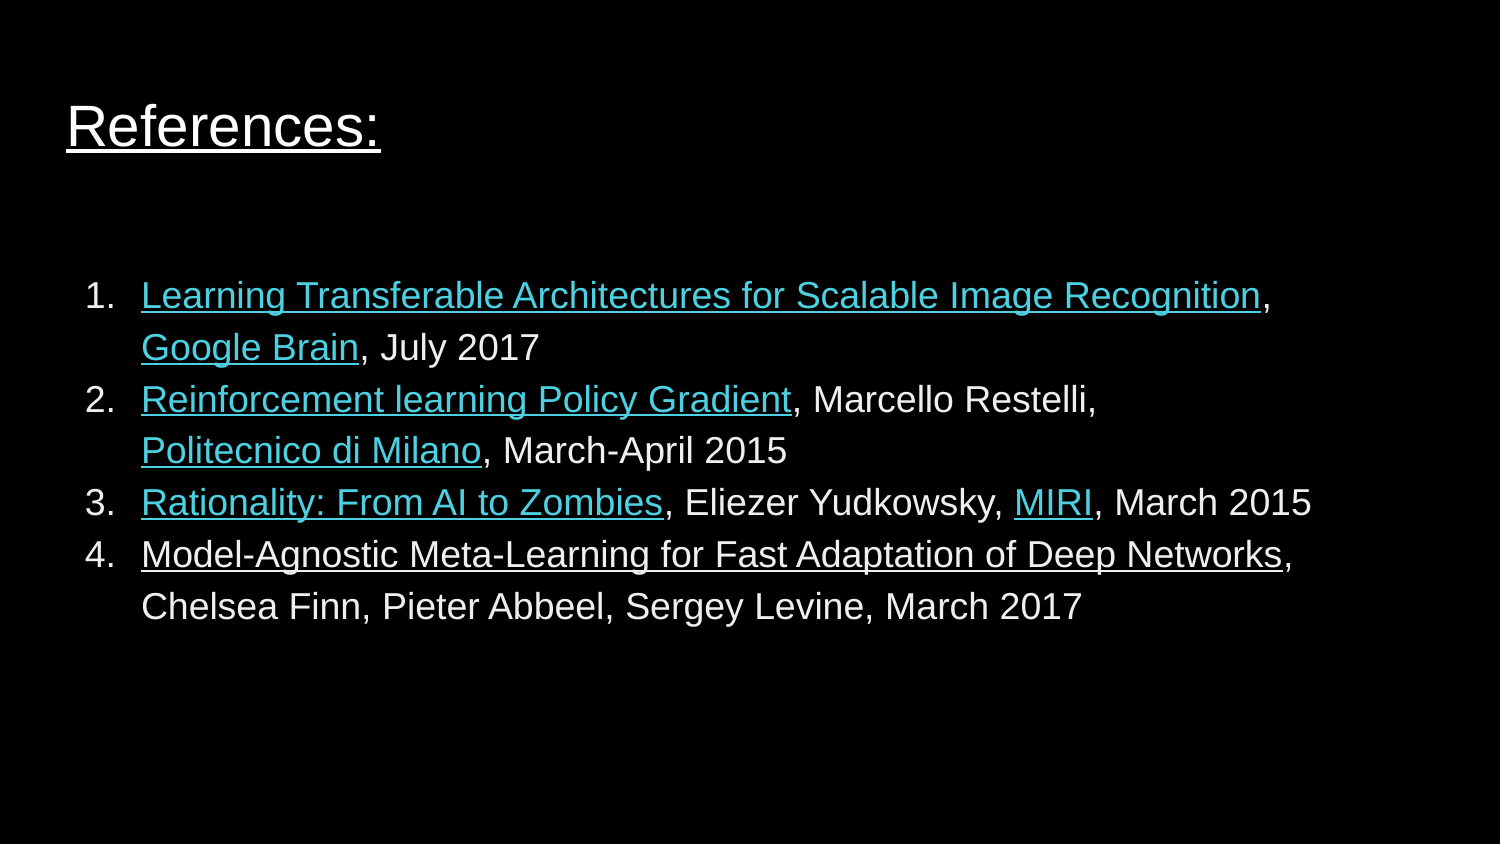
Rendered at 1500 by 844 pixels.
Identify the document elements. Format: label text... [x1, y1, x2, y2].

list Learning Transferable Architectures for Scalable Image Recognition, Google Brain, July 2017 Reinforcement learning Policy Gradient, Marcello Restelli, Politecnico di Milano, March-April 2015 Rationality: From AI to Zombies, Eliezer Yudkowsky, MIRI, March 2015 Model-Agnostic Meta-Learning for Fast Adaptation of Deep Networks, Chelsea Finn, Pieter Abbeel, Sergey Levine, March 2017 [51, 249, 1449, 750]
title References: [51, 72, 1449, 167]
